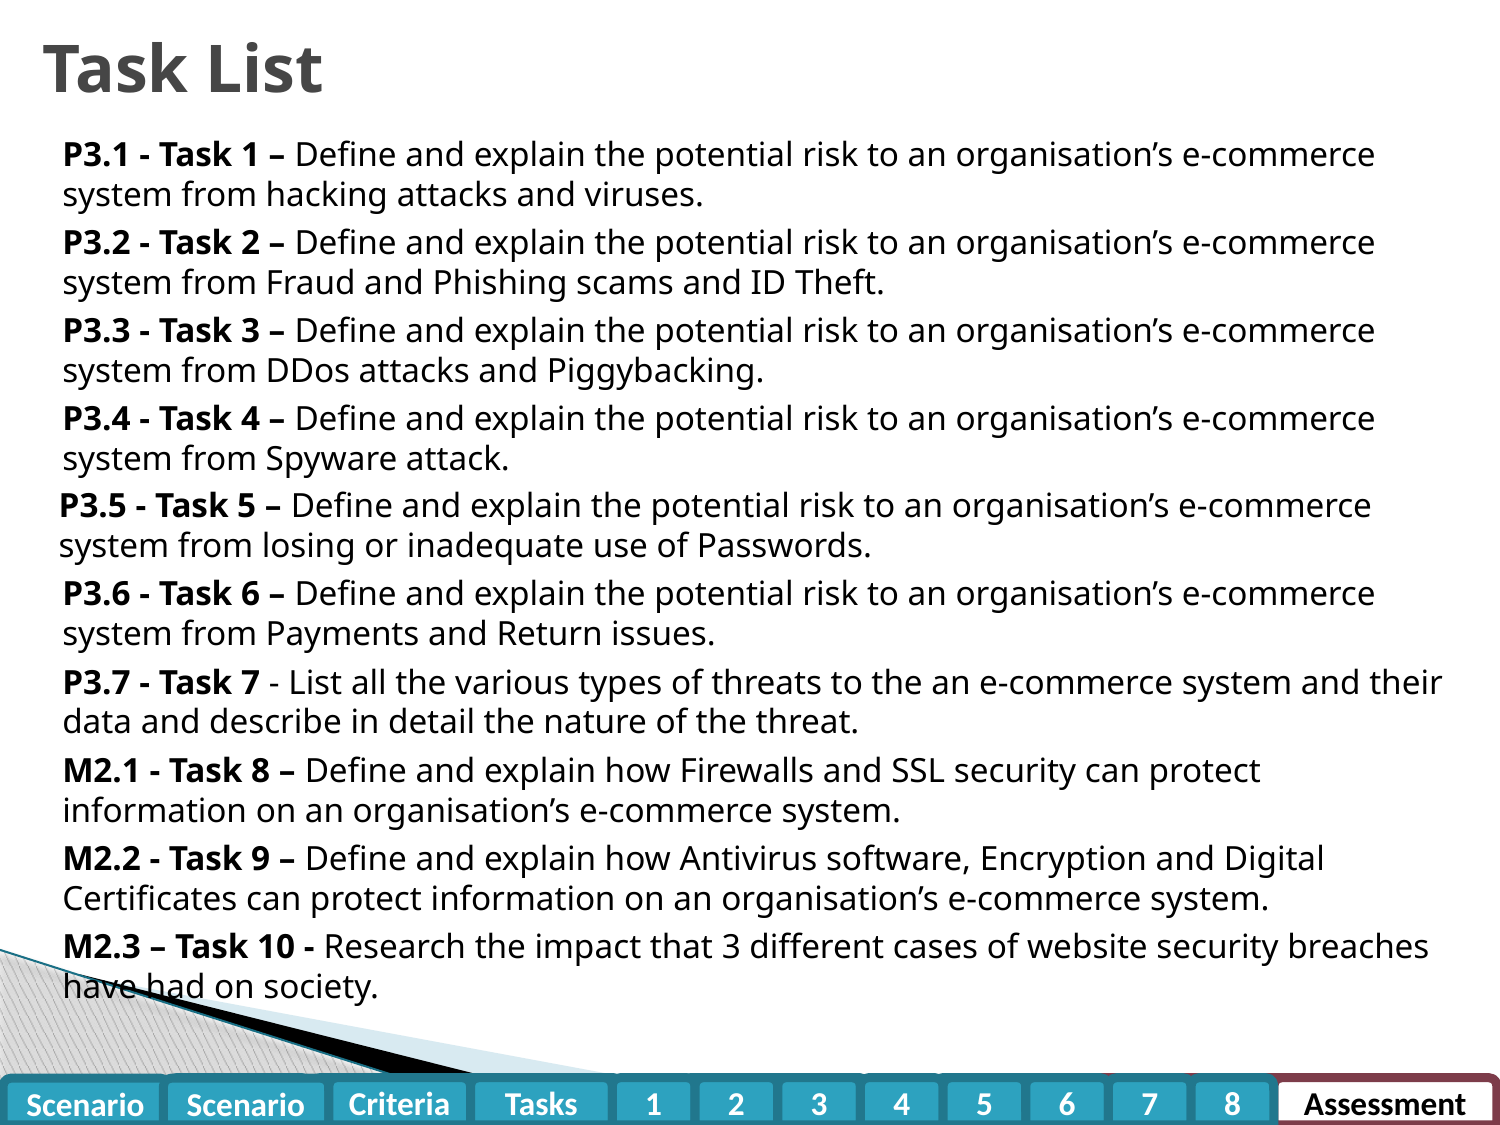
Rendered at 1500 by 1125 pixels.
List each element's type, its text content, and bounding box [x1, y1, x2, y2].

text_box 4 [855, 1073, 943, 1125]
text_box 5 [938, 1073, 1026, 1125]
text_box 6 [1021, 1073, 1108, 1125]
text_box 7 [1103, 1073, 1191, 1125]
text_box Tasks [466, 1073, 612, 1125]
title Task List [27, 19, 1446, 114]
text_box 8 [1186, 1073, 1279, 1125]
text_box Scenario [158, 1073, 328, 1125]
text_box 3 [773, 1073, 860, 1125]
text_box Criteria [324, 1073, 470, 1125]
text_box 2 [690, 1073, 778, 1125]
text_box 1 [607, 1073, 695, 1125]
list P3.1 - Task 1 – Define and explain the potential risk to an organisation’s e-commerce system from hacking attacks and viruses. P3.2 - Task 2 – Define and explain the potential risk to an organisation’s e-commerce system from Fraud and Phishing scams and ID Theft. P3.3 - Task 3 – Define and explain the potential risk to an organisation’s e-commerce system from DDos attacks and Piggybacking. P3.4 - Task 4 – Define and explain the potential risk to an organisation’s e-commerce system from Spyware attack. P3.5 - Task 5 – Define and explain the potential risk to an organisation’s e-commerce system from losing or inadequate use of Passwords. P3.6 - Task 6 – Define and explain the potential risk to an organisation’s e-commerce system from Payments and Return issues. P3.7 - Task 7 - List all the various types of threats to the an e-commerce system and their data and describe in detail the nature of the threat. M2.1 - Task 8 – Define and explain how Firewalls and SSL security can protect information on an organisation’s e-commerce system. M2.2 - Task 9 – Define and explain how Antivirus software, Encryption and Digital Certificates can protect information on an organisation’s e-commerce system. M2.3 – Task 10 - Research the impact that 3 different cases of website security breaches have had on society. [29, 125, 1471, 1047]
text_box Assessment [1274, 1073, 1500, 1125]
